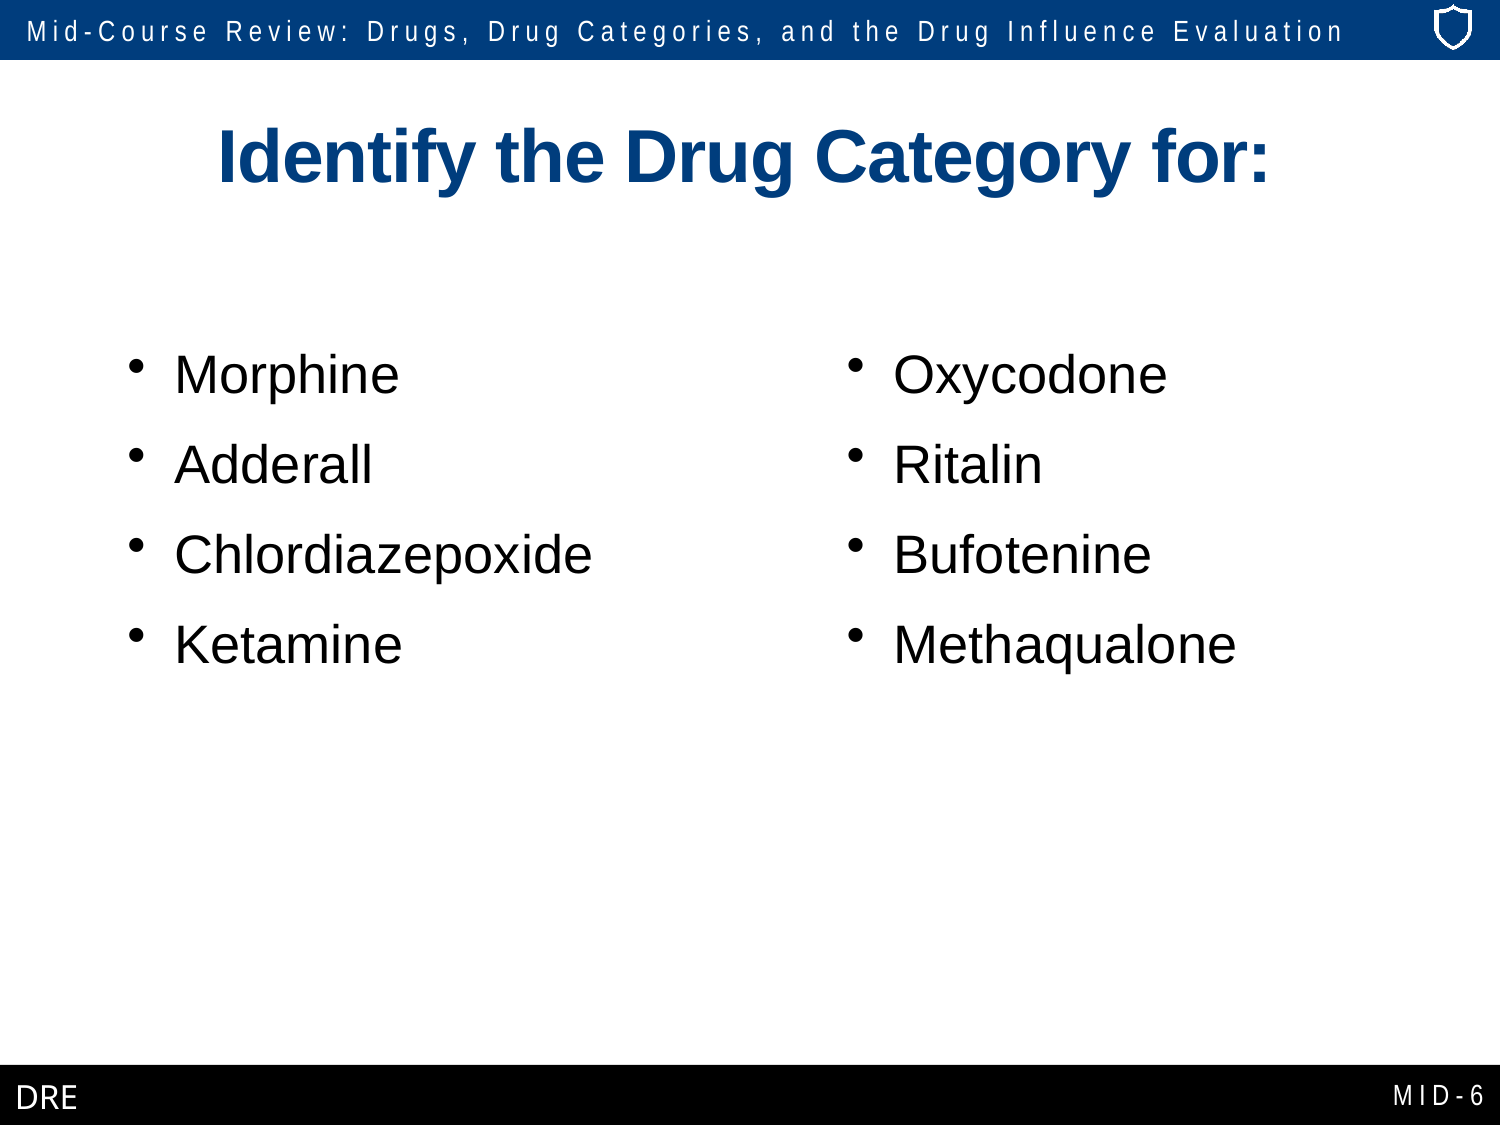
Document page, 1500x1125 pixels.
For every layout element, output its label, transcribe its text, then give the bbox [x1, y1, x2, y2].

slide_number MID-6 [1218, 1063, 1499, 1124]
picture [1434, 4, 1472, 50]
text_box Morphine Adderall Chlordiazepoxide Ketamine [112, 332, 860, 975]
text_box Oxycodone Ritalin Bufotenine Methaqualone [831, 332, 1438, 754]
title Identify the Drug Category for: [85, 111, 1406, 207]
